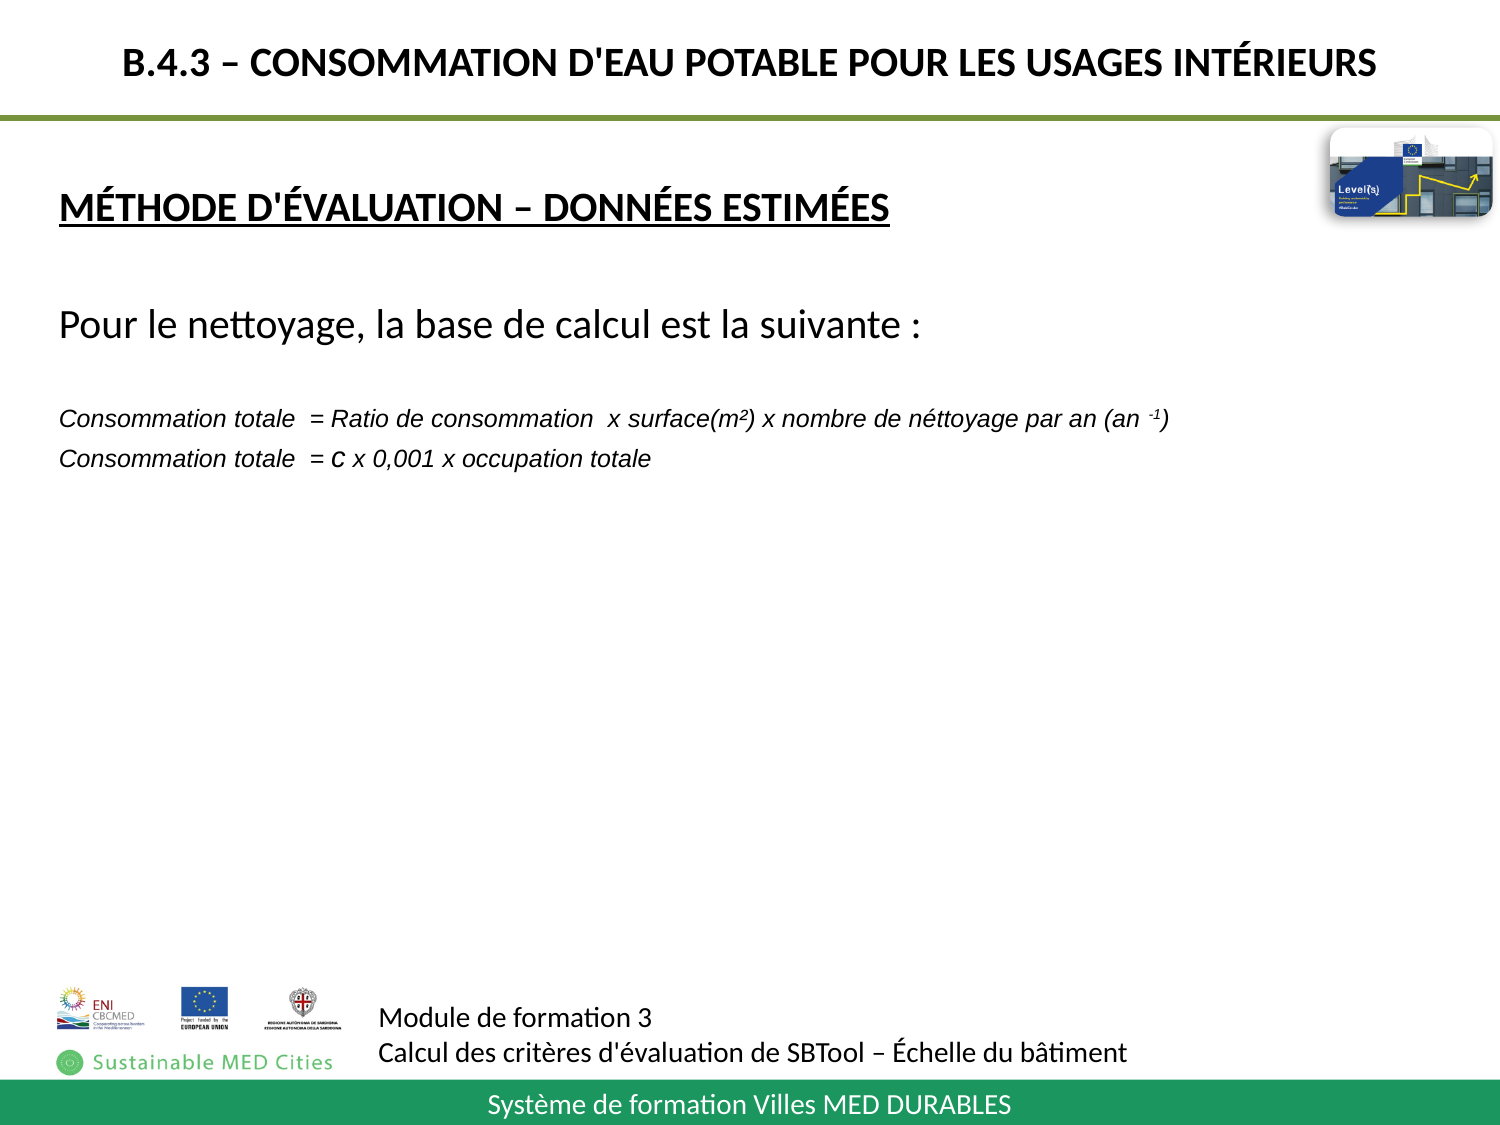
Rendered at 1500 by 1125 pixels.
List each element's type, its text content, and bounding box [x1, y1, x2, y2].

picture [1329, 127, 1493, 217]
title B.4.3 – CONSOMMATION D'EAU POTABLE POUR LES USAGES INTÉRIEURS [0, 0, 1500, 121]
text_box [0, 972, 1500, 1125]
